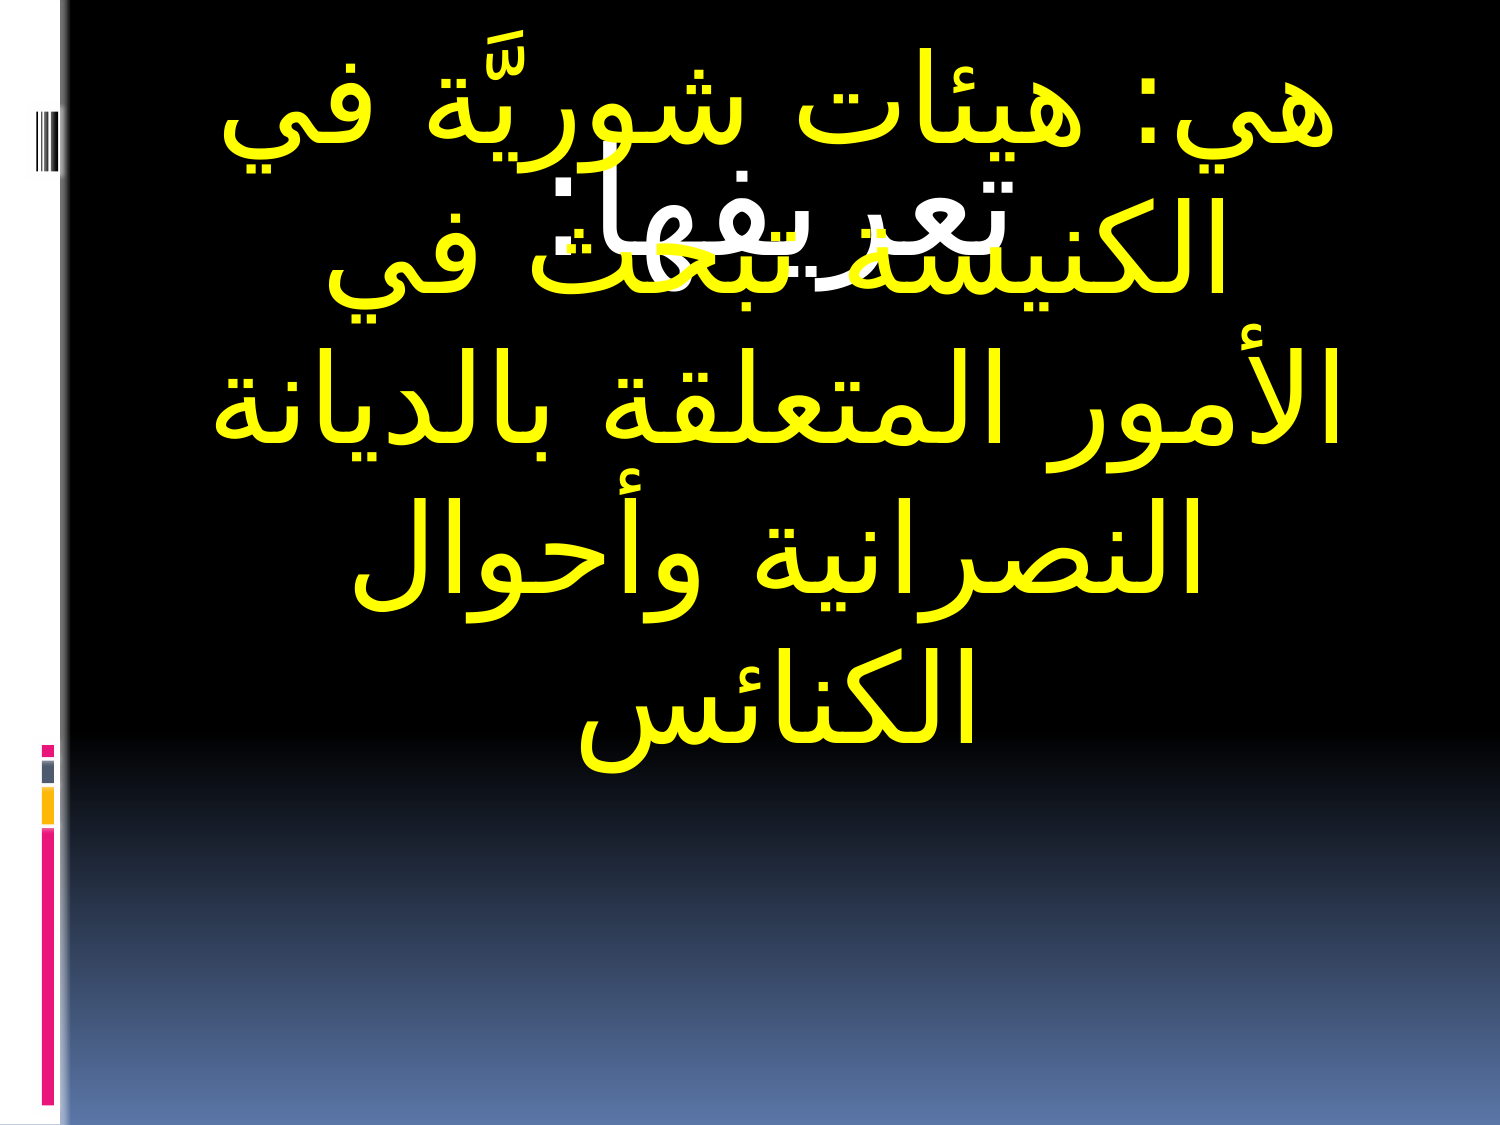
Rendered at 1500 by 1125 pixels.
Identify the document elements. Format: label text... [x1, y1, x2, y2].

subtitle تعريفها: [140, 128, 1416, 293]
text_box هي: هيئات شوريَّة في الكنيسة تبحث في الأمور المتعلقة بالديانة النصرانية وأحوال الكنائس [140, 328, 1416, 926]
